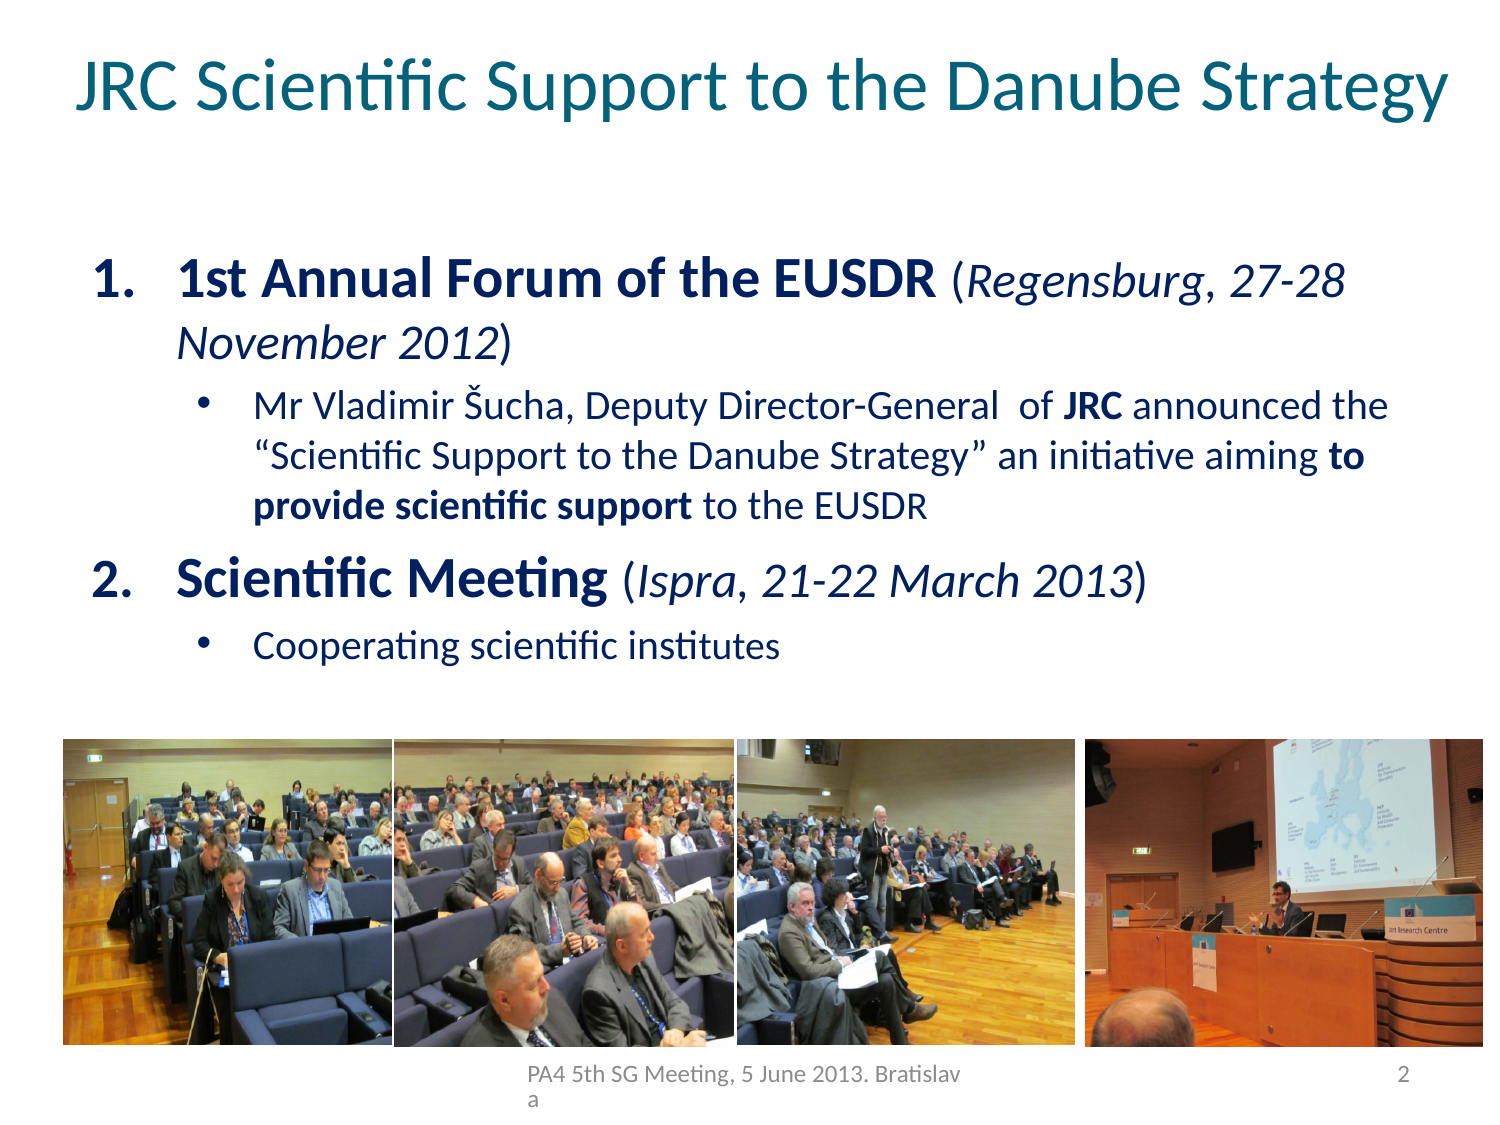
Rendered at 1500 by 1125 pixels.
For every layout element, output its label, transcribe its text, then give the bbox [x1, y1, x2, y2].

footer PA4 5th SG Meeting, 5 June 2013. Bratislava [512, 1055, 988, 1103]
slide_number 2 [1074, 1051, 1425, 1103]
text_box 1st Annual Forum of the EUSDR (Regensburg, 27-28 November 2012) Mr Vladimir Šucha, Deputy Director-General of JRC announced the “Scientific Support to the Danube Strategy” an initiative aiming to provide scientific support to the EUSDR Scientific Meeting (Ispra, 21-22 March 2013) Cooperating scientific institutes [76, 231, 1427, 742]
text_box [63, 739, 1075, 1048]
picture [1085, 739, 1483, 1048]
text_box JRC Scientific Support to the Danube Strategy [75, 19, 1459, 126]
